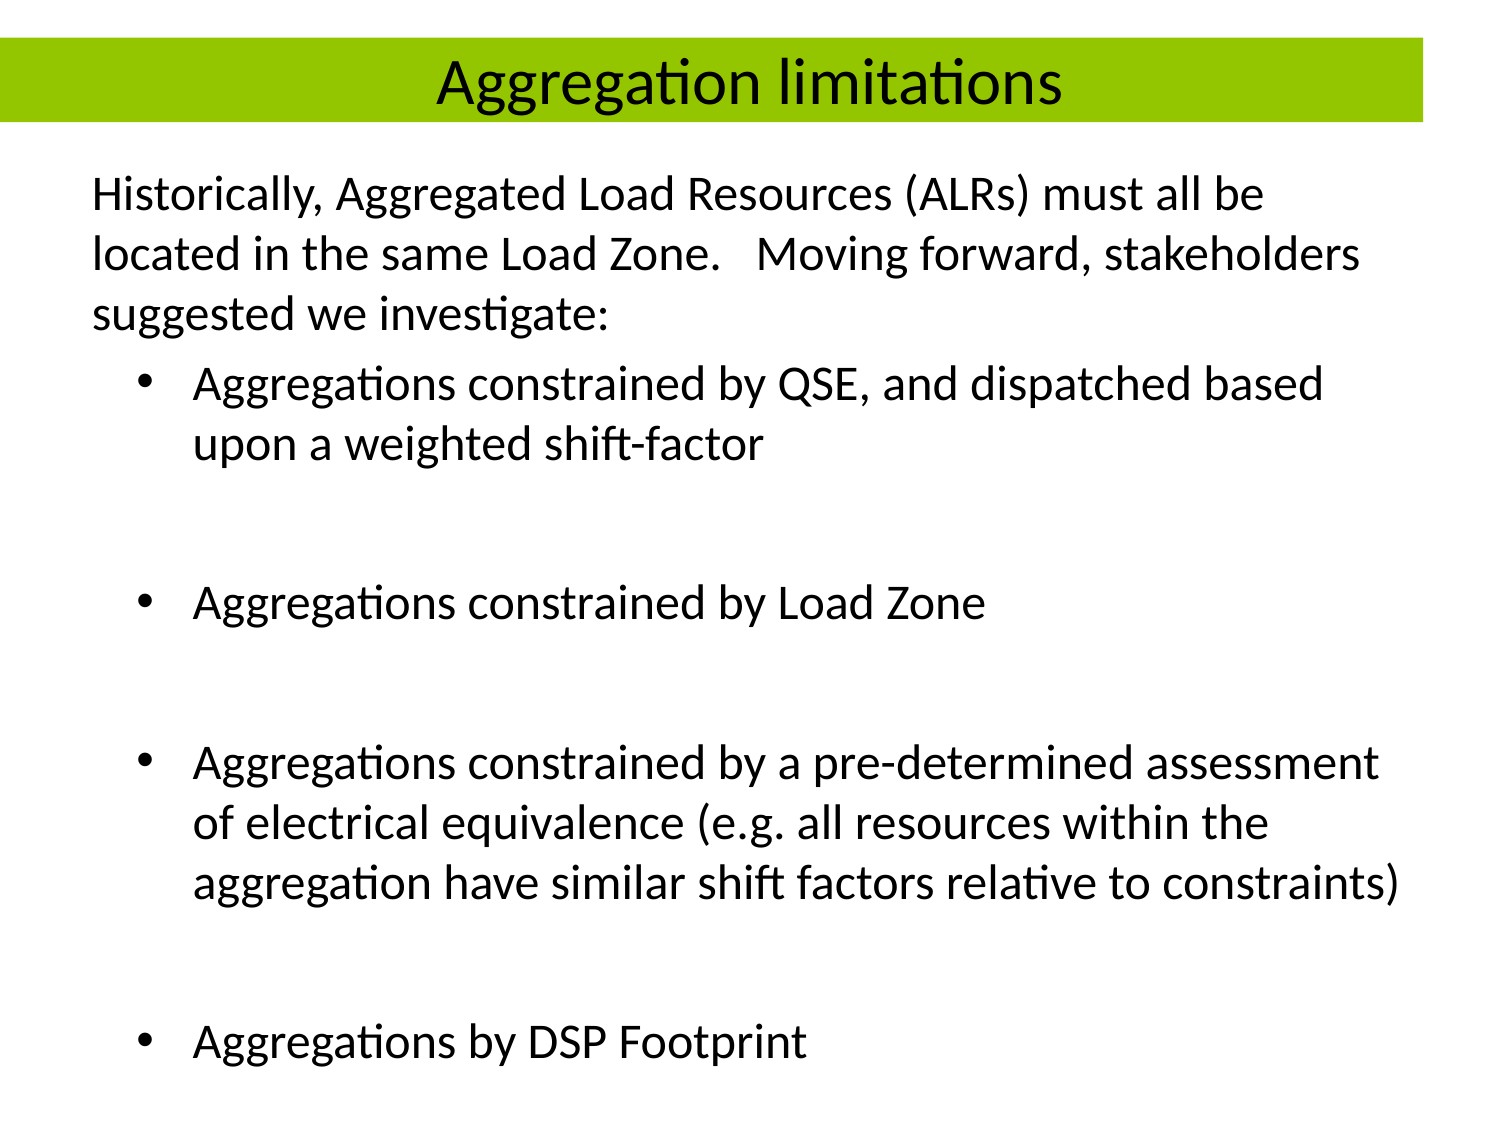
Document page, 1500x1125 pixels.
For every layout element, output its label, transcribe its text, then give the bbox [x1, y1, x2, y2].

list Historically, Aggregated Load Resources (ALRs) must all be located in the same Load Zone. Moving forward, stakeholders suggested we investigate: Aggregations constrained by QSE, and dispatched based upon a weighted shift-factor Aggregations constrained by Load Zone Aggregations constrained by a pre-determined assessment of electrical equivalence (e.g. all resources within the aggregation have similar shift factors relative to constraints) Aggregations by DSP Footprint [76, 152, 1424, 985]
title Aggregation limitations [75, 0, 1425, 173]
